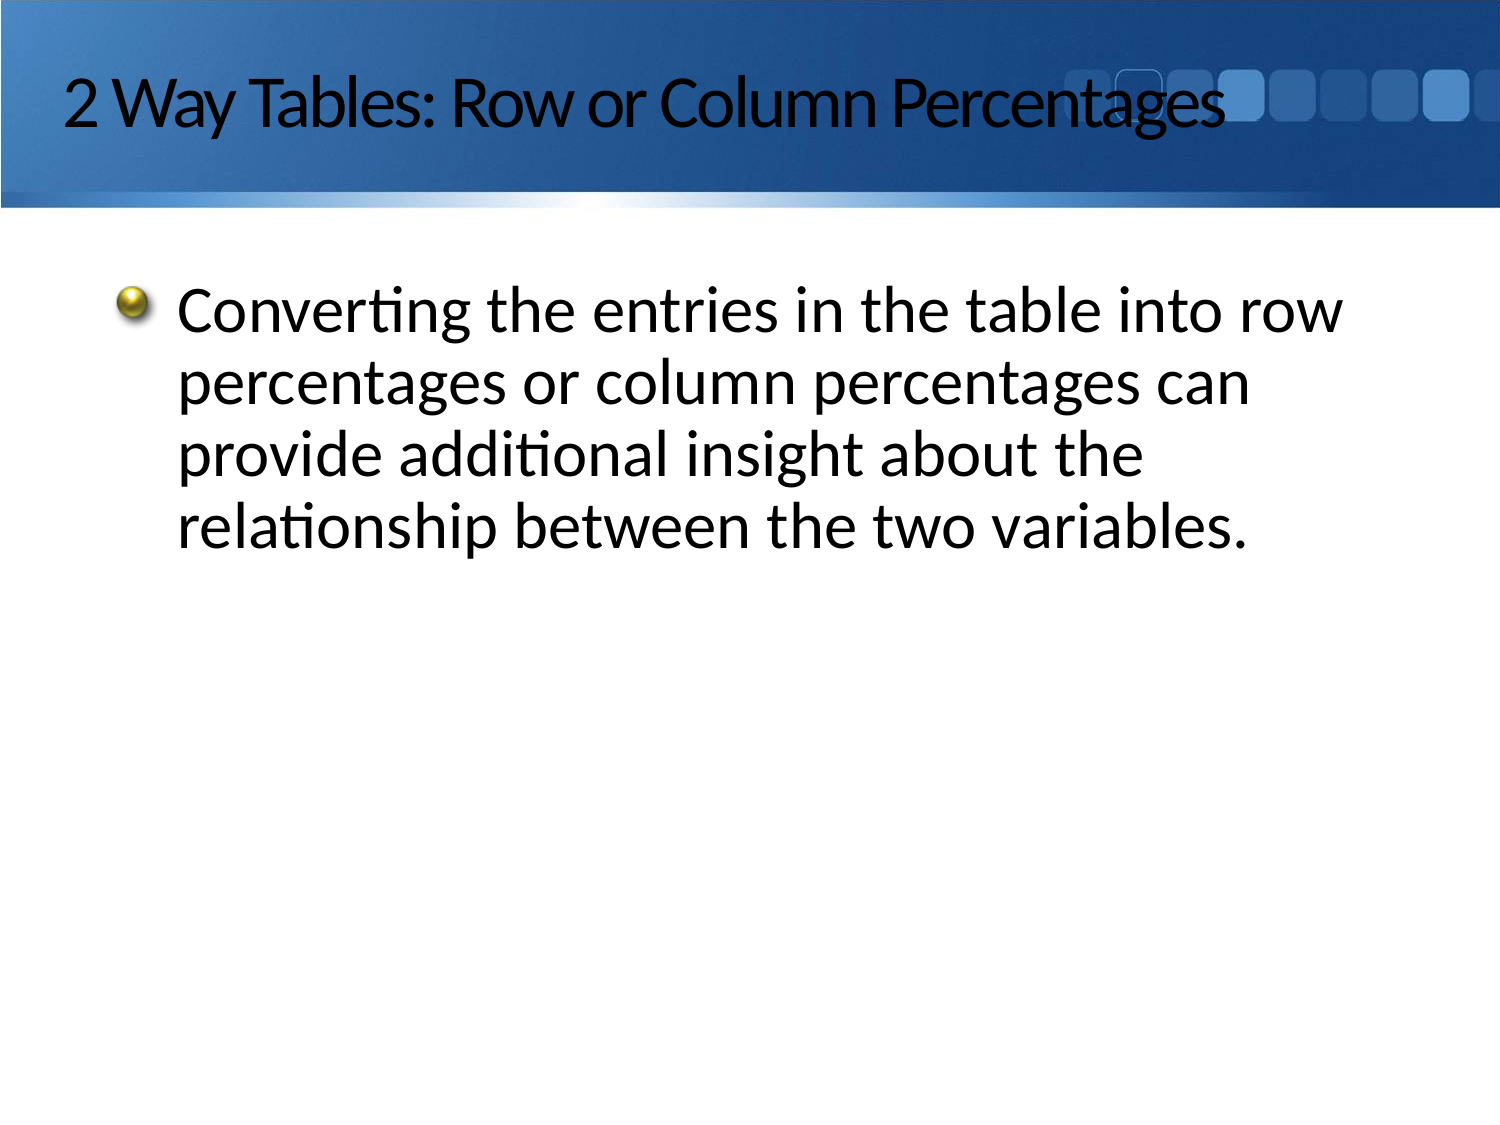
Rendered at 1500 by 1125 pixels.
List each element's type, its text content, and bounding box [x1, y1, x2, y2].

list Converting the entries in the table into row percentages or column percentages can provide additional insight about the relationship between the two variables. [112, 275, 1388, 1037]
picture [0, 0, 1500, 1125]
title 2 Way Tables: Row or Column Percentages [62, 62, 1438, 145]
